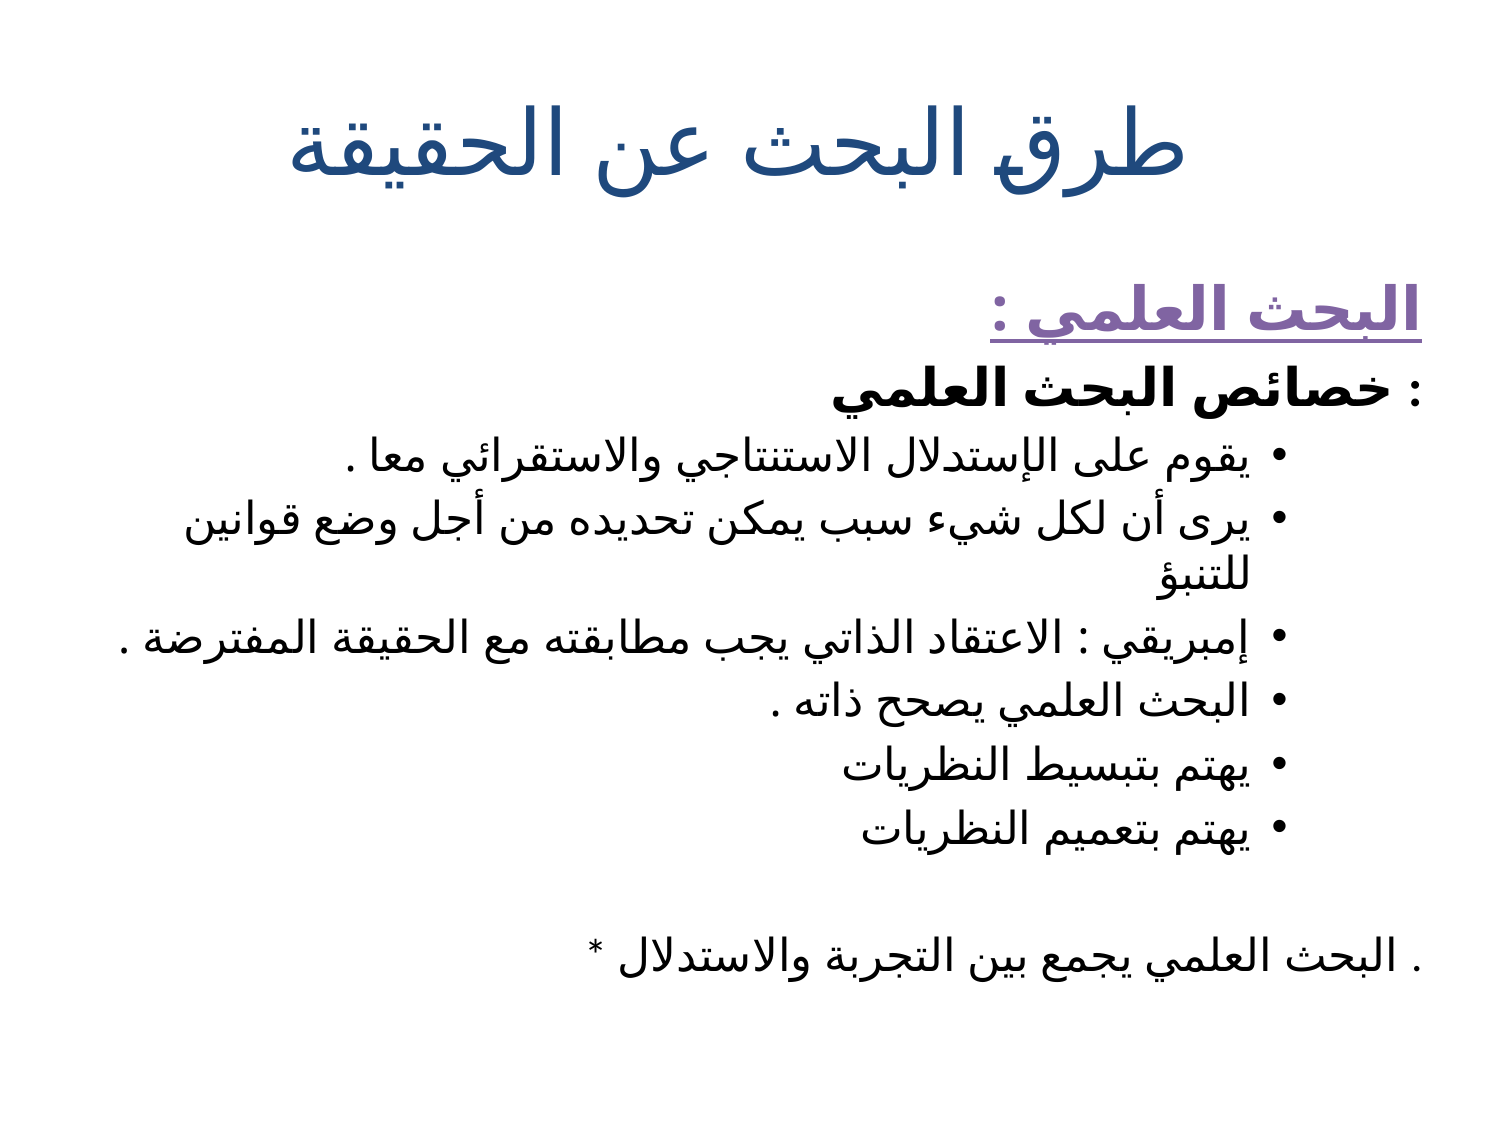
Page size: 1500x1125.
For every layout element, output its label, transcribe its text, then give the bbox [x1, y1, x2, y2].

title طرق البحث عن الحقيقة [75, 45, 1425, 233]
list البحث العلمي : خصائص البحث العلمي : يقوم على الإستدلال الاستنتاجي والاستقرائي معا . يرى أن لكل شيء سبب يمكن تحديده من أجل وضع قوانين للتنبؤ إمبريقي : الاعتقاد الذاتي يجب مطابقته مع الحقيقة المفترضة . البحث العلمي يصحح ذاته . يهتم بتبسيط النظريات يهتم بتعميم النظريات * البحث العلمي يجمع بين التجربة والاستدلال . [87, 262, 1438, 1005]
